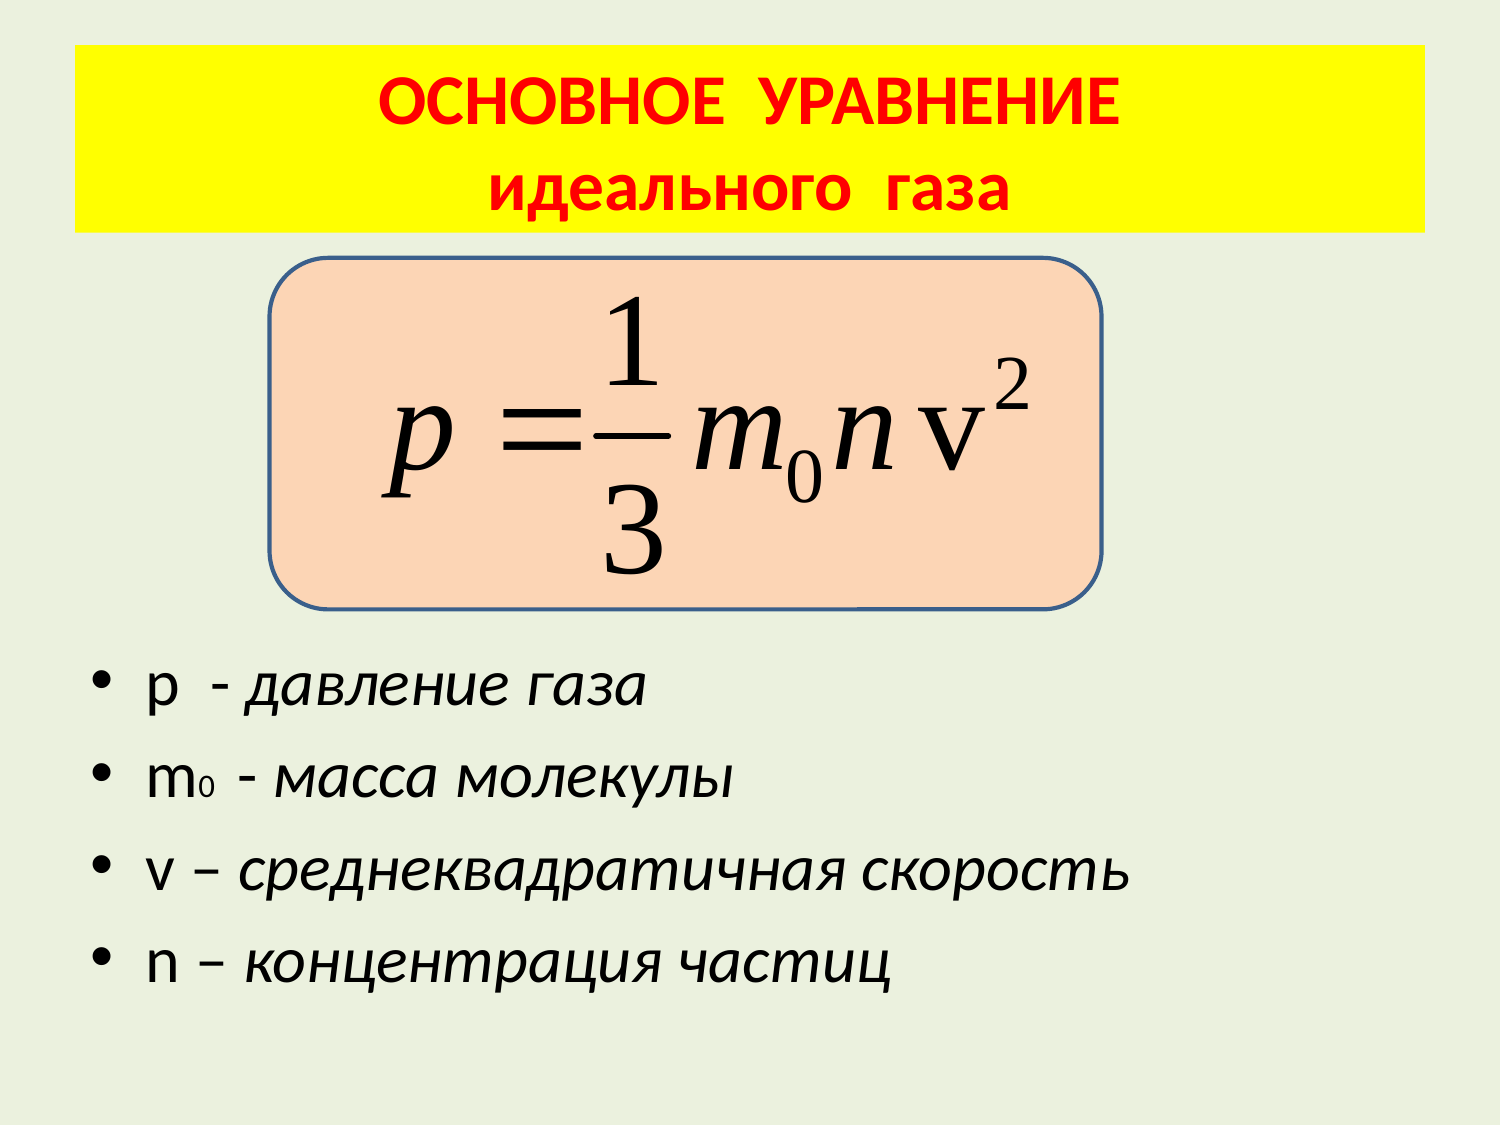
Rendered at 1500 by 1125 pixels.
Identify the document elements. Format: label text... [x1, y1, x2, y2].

text_box [1053, 256, 1070, 262]
list р - давление газа m0 - масса молекулы v – среднеквадратичная скорость n – концентрация частиц [75, 262, 1425, 1005]
text_box [301, 255, 1049, 262]
title ОСНОВНОЕ УРАВНЕНИЕ идеального газа [75, 45, 1425, 233]
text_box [351, 257, 1055, 604]
